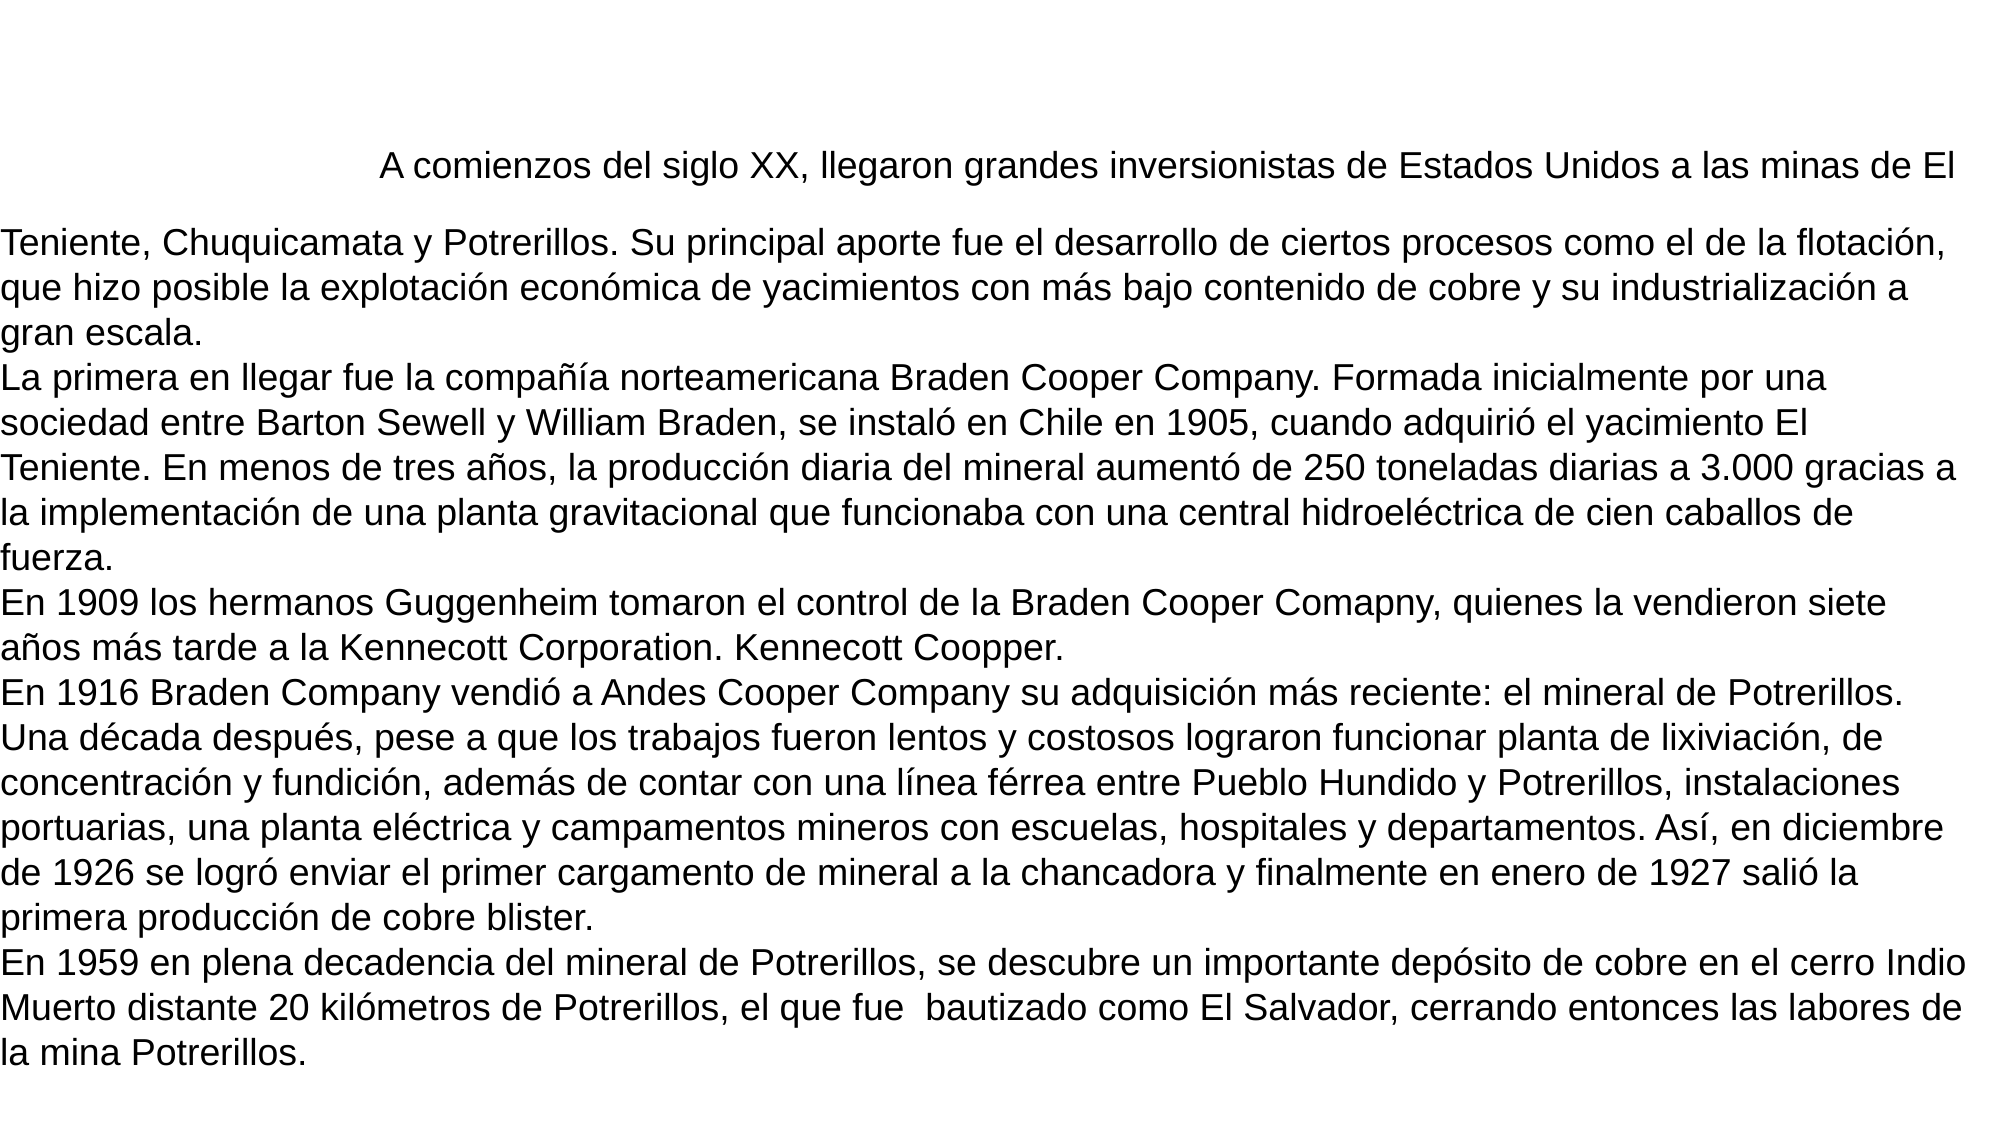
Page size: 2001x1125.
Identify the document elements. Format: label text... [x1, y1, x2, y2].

text_box Las companías norteamericana en Chile A comienzos del siglo XX, llegaron grandes inversionistas de Estados Unidos a las minas de El Teniente, Chuquicamata y Potrerillos. Su principal aporte fue el desarrollo de ciertos procesos como el de la flotación, que hizo posible la explotación económica de yacimientos con más bajo contenido de cobre y su industrialización a gran escala. La primera en llegar fue la compañía norteamericana Braden Cooper Company. Formada inicialmente por una sociedad entre Barton Sewell y William Braden, se instaló en Chile en 1905, cuando adquirió el yacimiento El Teniente. En menos de tres años, la producción diaria del mineral aumentó de 250 toneladas diarias a 3.000 gracias a la implementación de una planta gravitacional que funcionaba con una central hidroeléctrica de cien caballos de fuerza. En 1909 los hermanos Guggenheim tomaron el control de la Braden Cooper Comapny, quienes la vendieron siete años más tarde a la Kennecott Corporation. Kennecott Coopper. En 1916 Braden Company vendió a Andes Cooper Company su adquisición más reciente: el mineral de Potrerillos. Una década después, pese a que los trabajos fueron lentos y costosos lograron funcionar planta de lixiviación, de concentración y fundición, además de contar con una línea férrea entre Pueblo Hundido y Potrerillos, instalaciones portuarias, una planta eléctrica y campamentos mineros con escuelas, hospitales y departamentos. Así, en diciembre de 1926 se logró enviar el primer cargamento de mineral a la chancadora y finalmente en enero de 1927 salió la primera producción de cobre blister. En 1959 en plena decadencia del mineral de Potrerillos, se descubre un importante depósito de cobre en el cerro Indio Muerto distante 20 kilómetros de Potrerillos, el que fue bautizado como El Salvador, cerrando entonces las labores de la mina Potrerillos. [0, 0, 1969, 1125]
